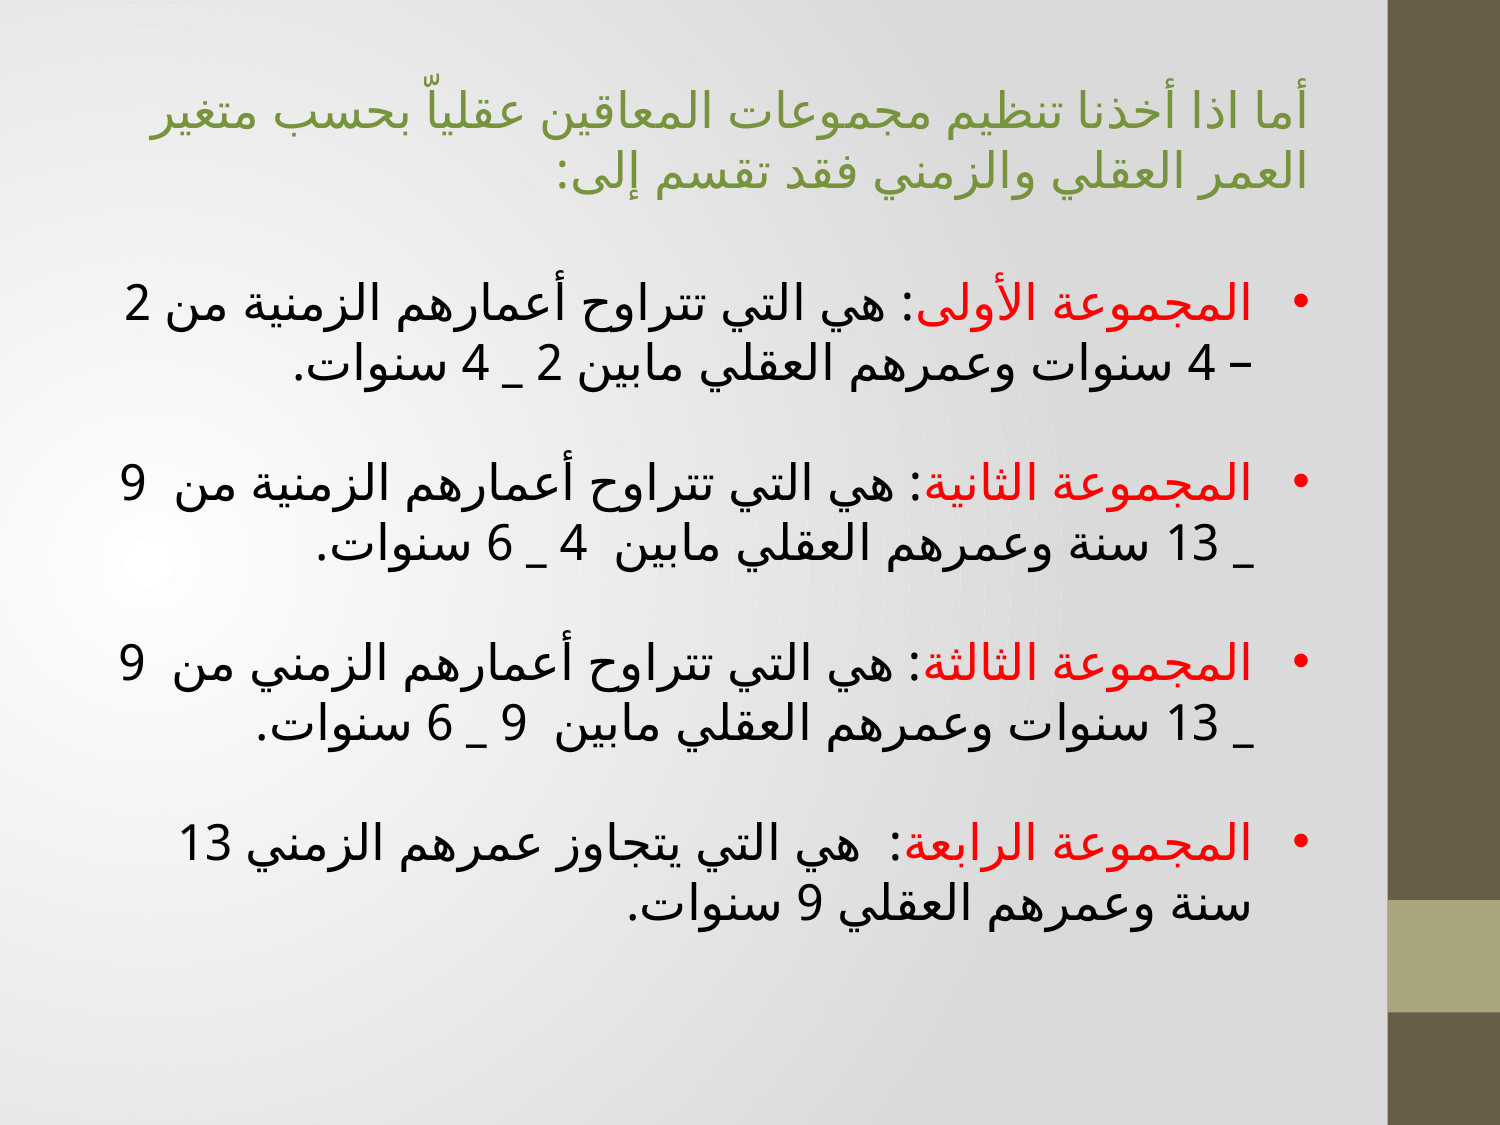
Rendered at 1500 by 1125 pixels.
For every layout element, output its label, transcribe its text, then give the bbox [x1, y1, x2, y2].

title أما اذا أخذنا تنظيم مجموعات المعاقين عقلياّ بحسب متغير العمر العقلي والزمني فقد تقسم إلى: [75, 45, 1325, 233]
list المجموعة الأولى: هي التي تتراوح أعمارهم الزمنية من 2 – 4 سنوات وعمرهم العقلي مابين 2 _ 4 سنوات. المجموعة الثانية: هي التي تتراوح أعمارهم الزمنية من 9 _ 13 سنة وعمرهم العقلي مابين 4 _ 6 سنوات. المجموعة الثالثة: هي التي تتراوح أعمارهم الزمني من 9 _ 13 سنوات وعمرهم العقلي مابين 9 _ 6 سنوات. المجموعة الرابعة: هي التي يتجاوز عمرهم الزمني 13 سنة وعمرهم العقلي 9 سنوات. [75, 262, 1325, 1050]
